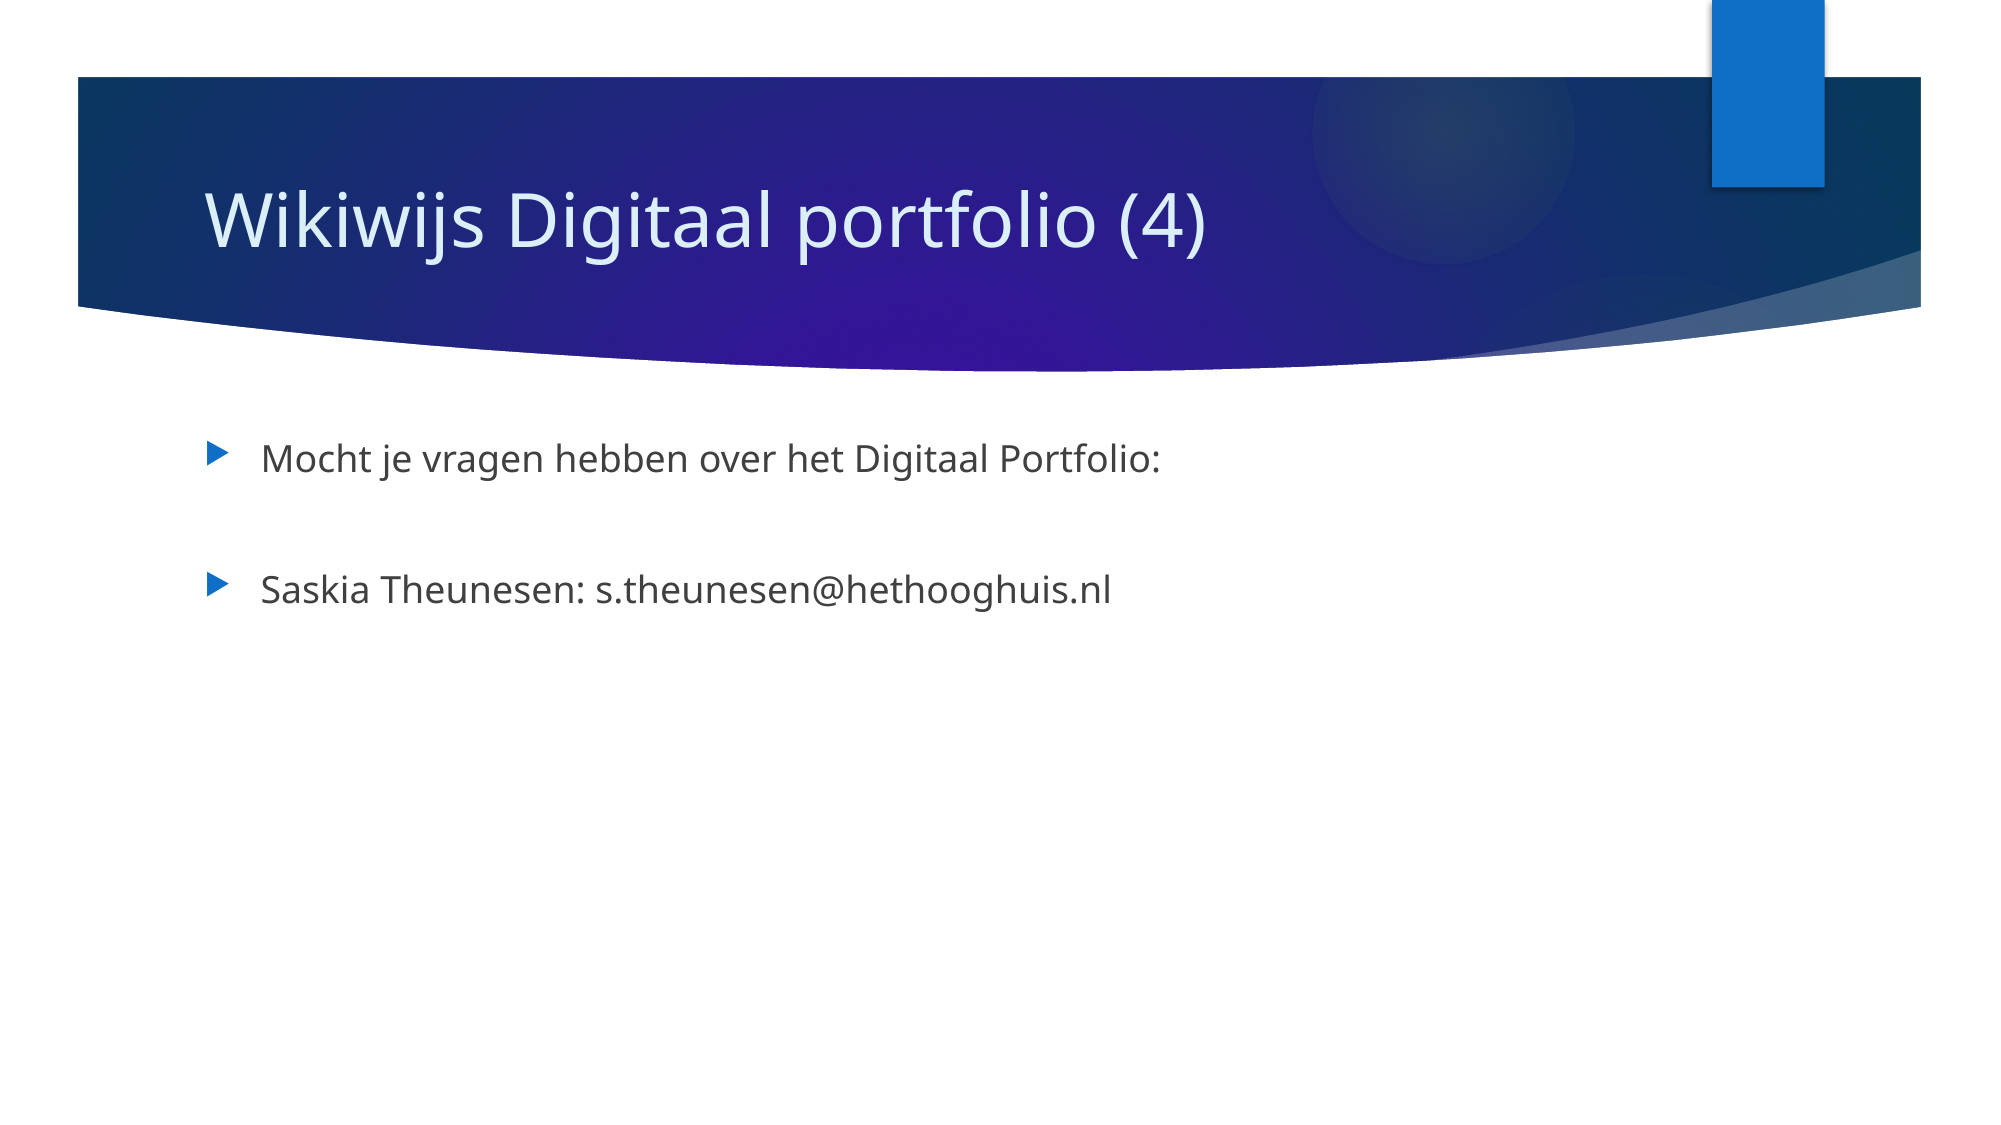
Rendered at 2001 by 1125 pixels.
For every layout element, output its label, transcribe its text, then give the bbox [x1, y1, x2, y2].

title Wikiwijs Digitaal portfolio (4) [189, 159, 1627, 276]
list Mocht je vragen hebben over het Digitaal Portfolio: Saskia Theunesen: s.theunesen@hethooghuis.nl [189, 427, 1638, 988]
